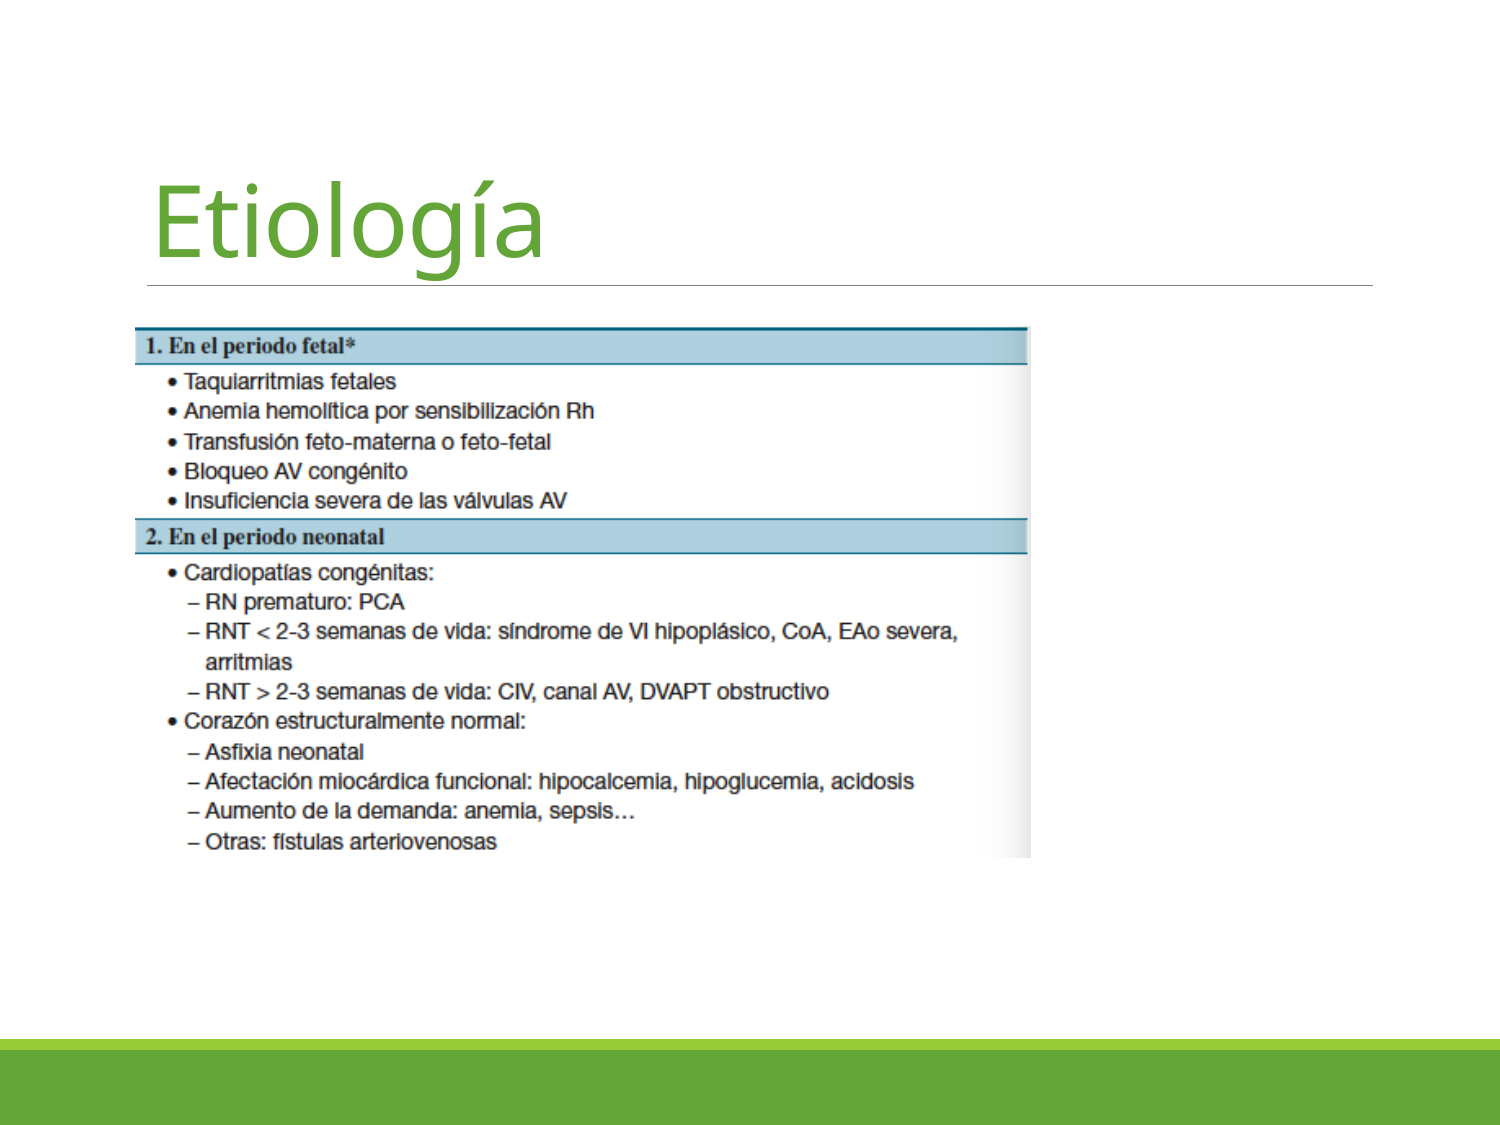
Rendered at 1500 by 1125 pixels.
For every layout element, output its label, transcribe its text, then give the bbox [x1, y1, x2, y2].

picture [134, 325, 1031, 859]
title Etiología [135, 47, 1373, 285]
